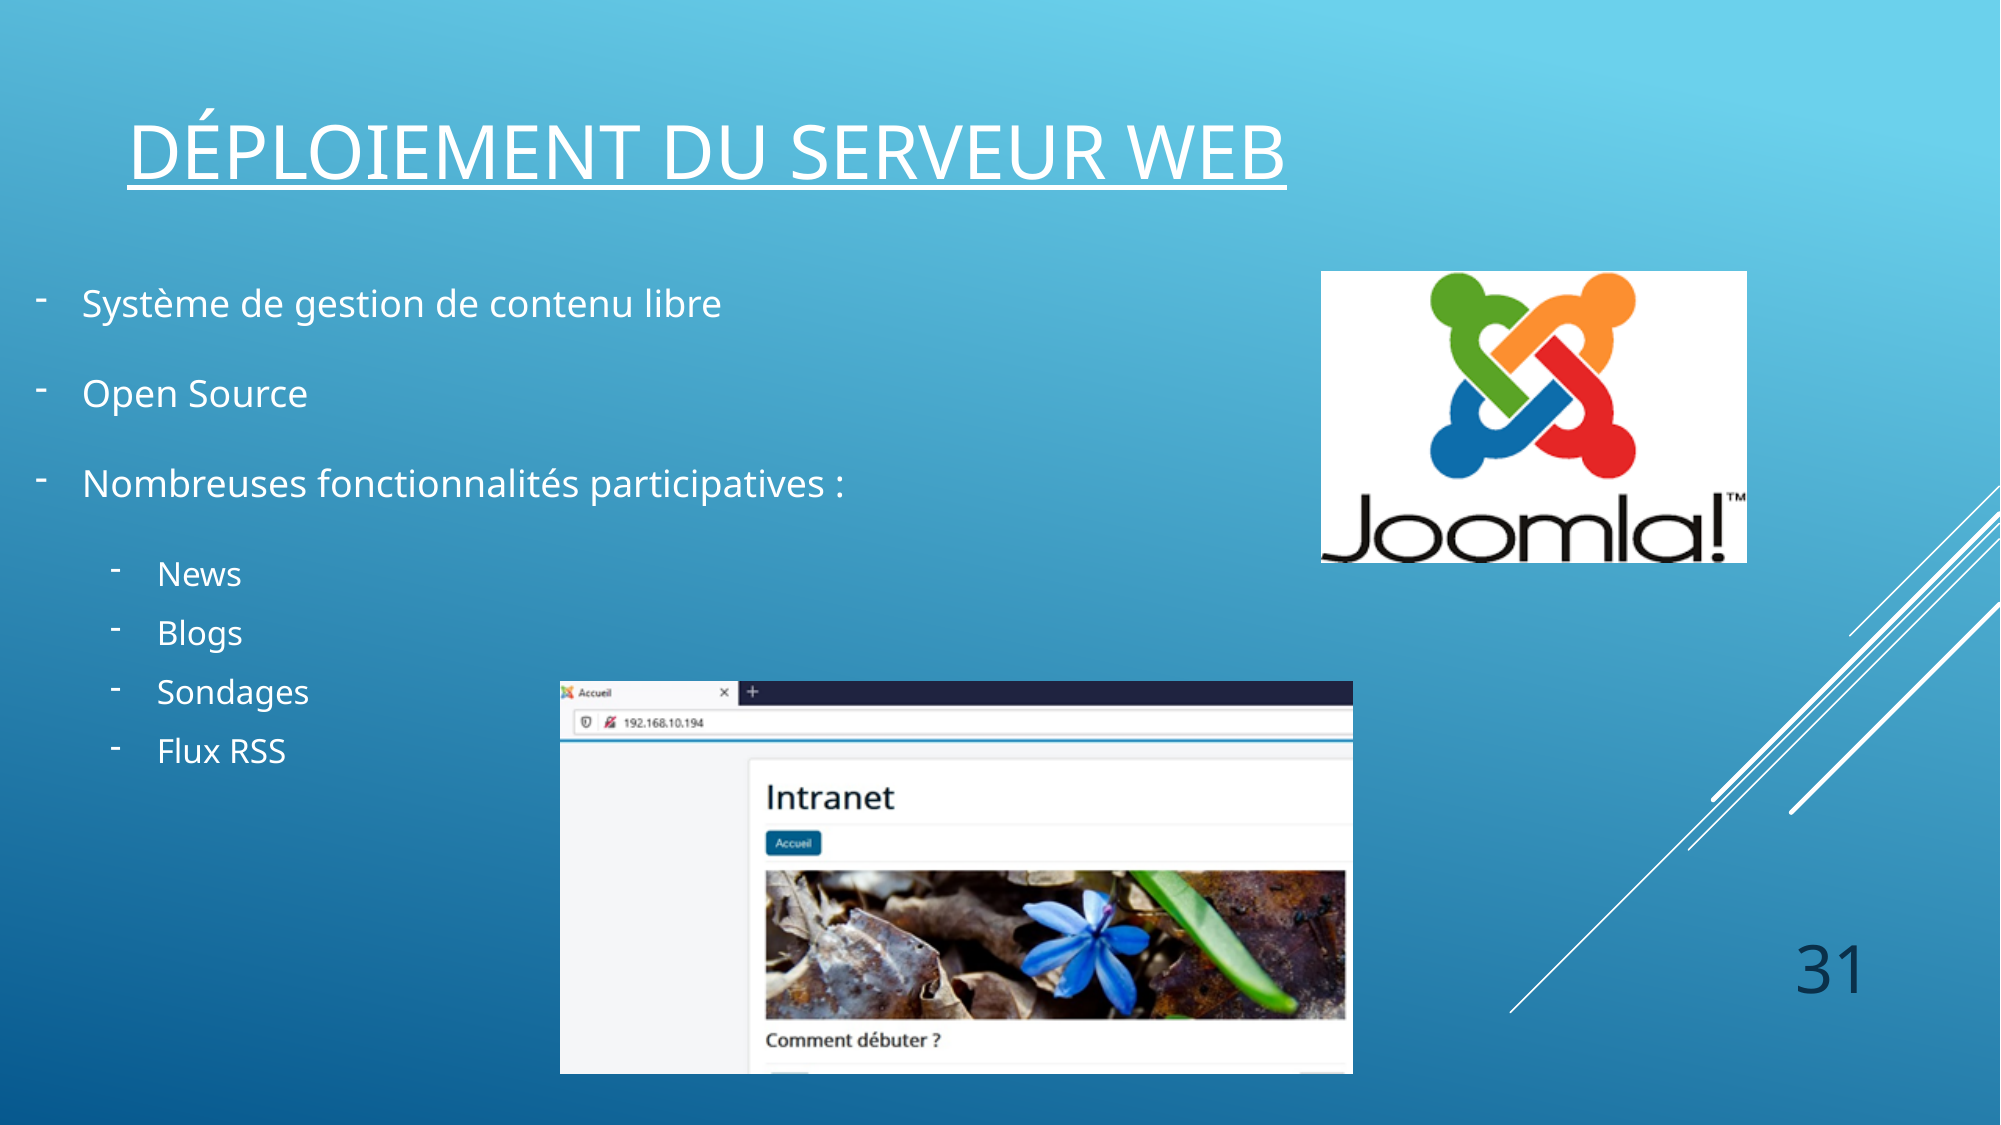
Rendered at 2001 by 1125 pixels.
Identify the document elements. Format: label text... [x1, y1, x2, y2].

slide_number 31 [1700, 915, 1888, 1025]
title Déploiement Du serveur WEB [112, 85, 1534, 214]
picture [1321, 271, 1747, 563]
text_box Système de gestion de contenu libre Open Source Nombreuses fonctionnalités participatives : News Blogs Sondages Flux RSS [20, 272, 1045, 970]
picture [559, 681, 1353, 1075]
